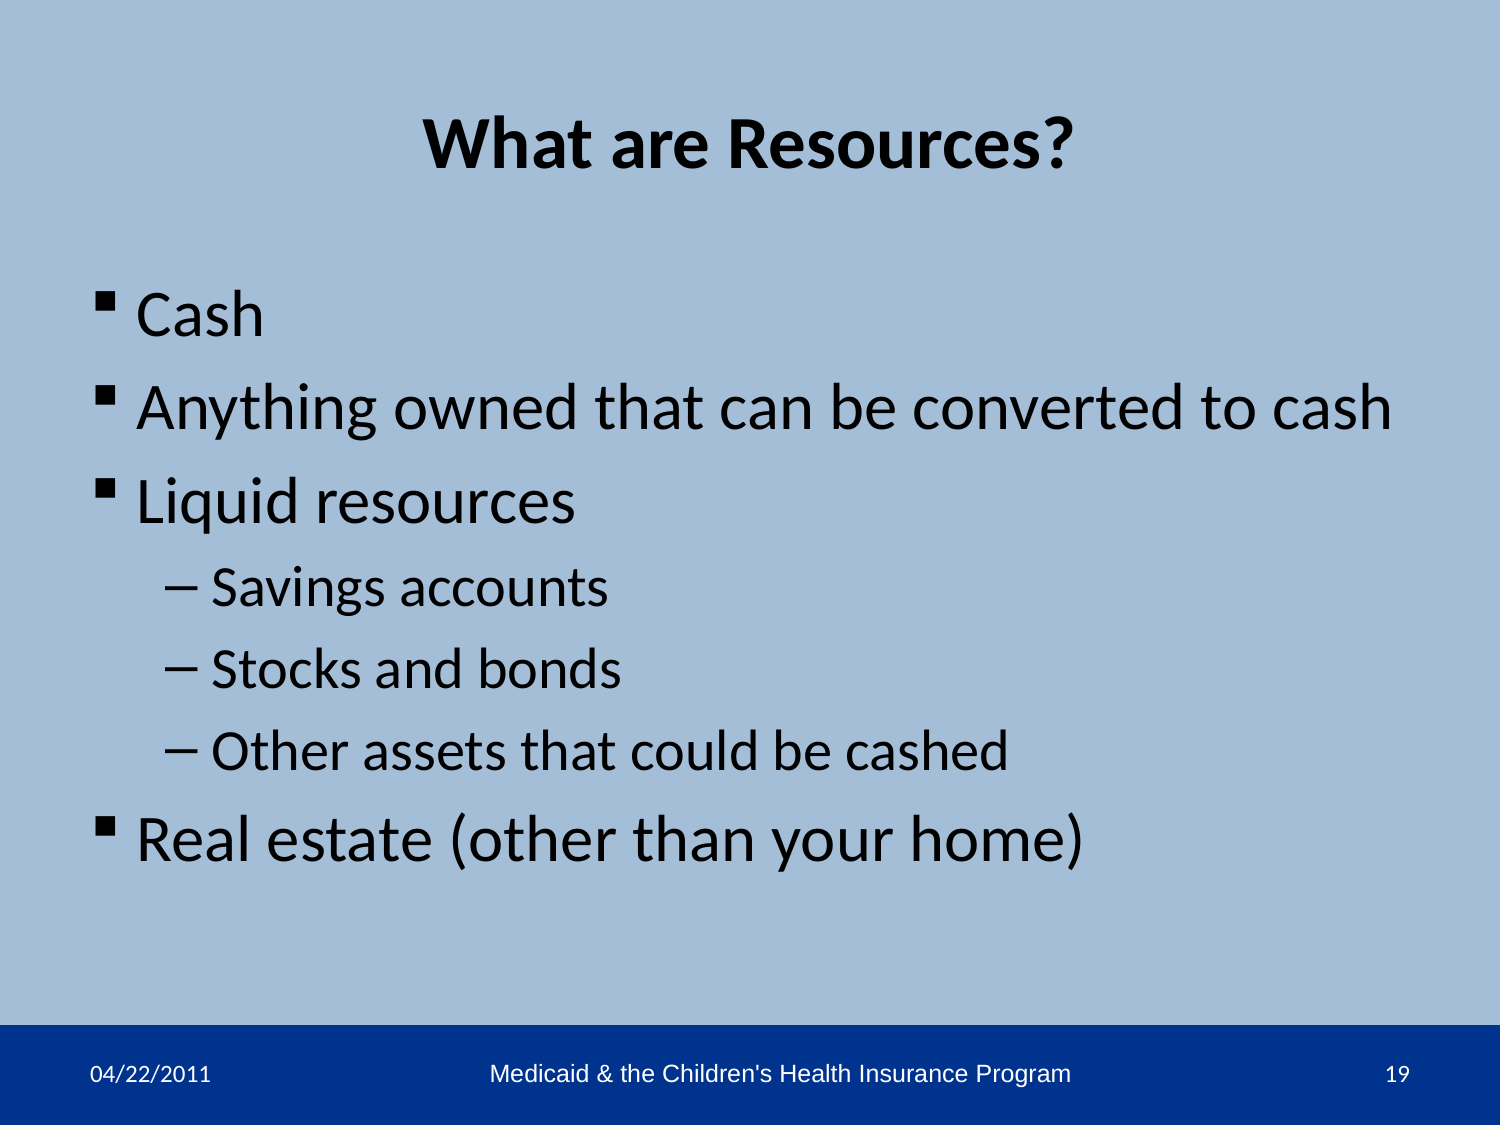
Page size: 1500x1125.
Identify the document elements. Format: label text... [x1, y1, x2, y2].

footer Medicaid & the Children's Health Insurance Program [287, 1042, 1275, 1103]
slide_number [75, 1042, 287, 1103]
list Cash Anything owned that can be converted to cash Liquid resources Savings accounts Stocks and bonds Other assets that could be cashed Real estate (other than your home) [74, 262, 1426, 1006]
slide_number 19 [1275, 1042, 1425, 1103]
title What are Resources? [74, 44, 1426, 233]
